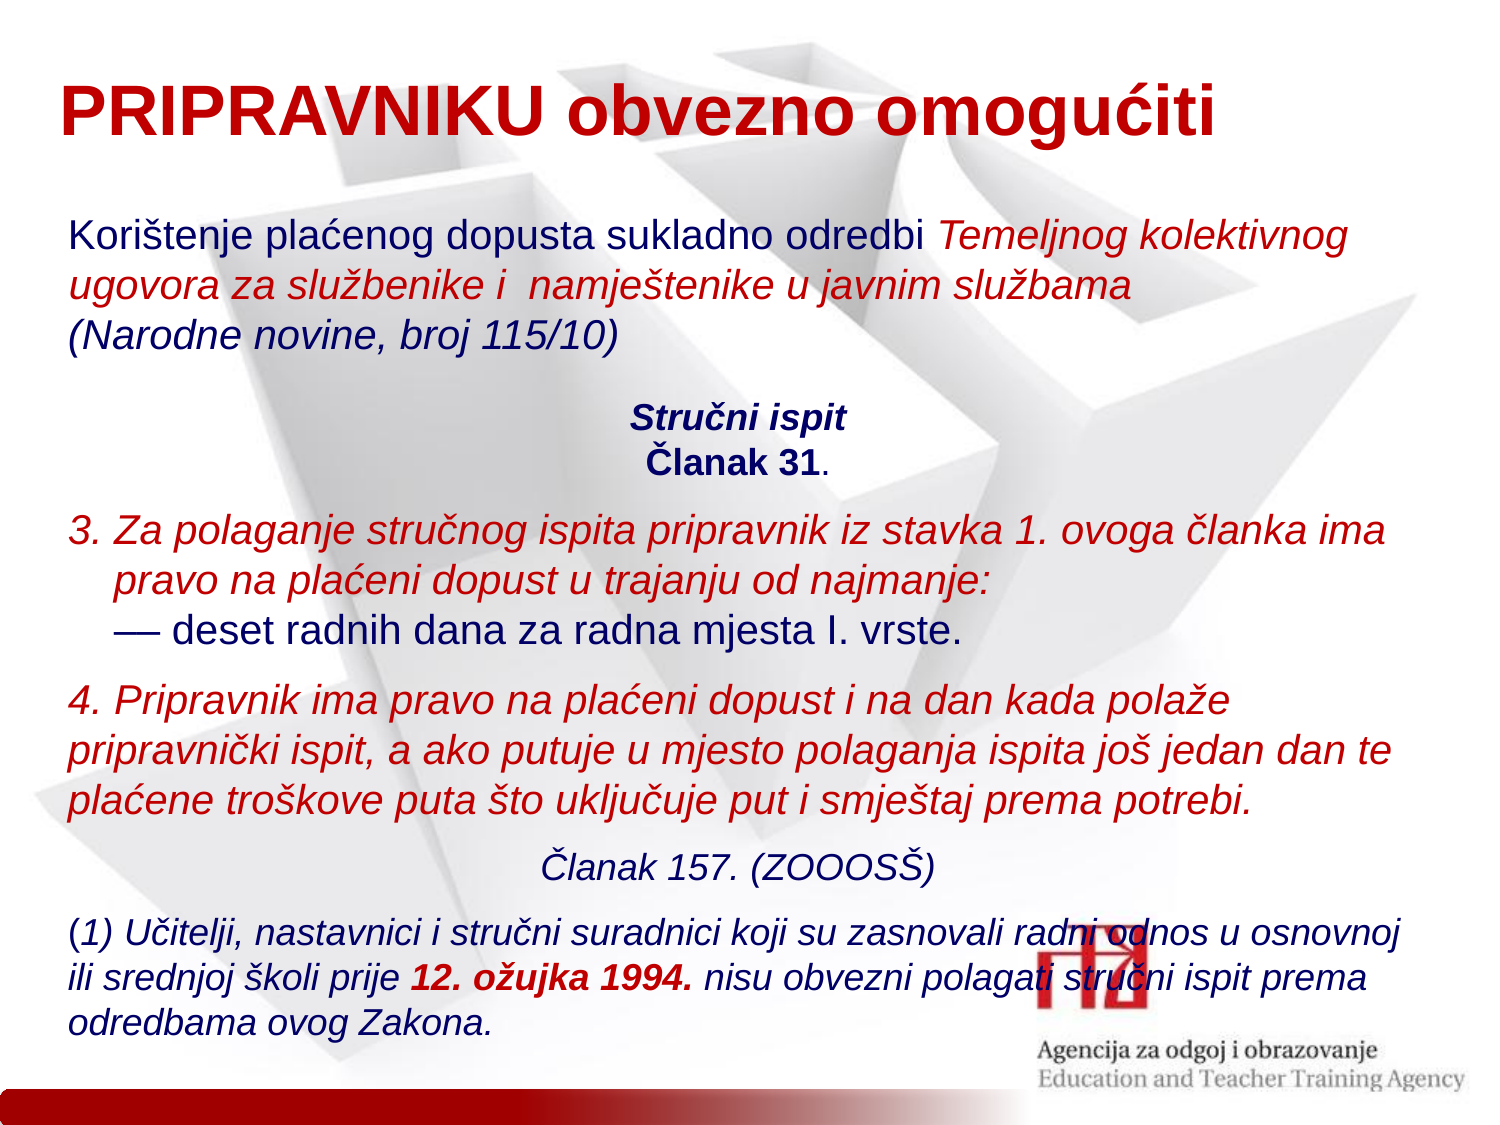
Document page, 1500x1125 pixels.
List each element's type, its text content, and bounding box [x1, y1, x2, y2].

text_box Stručni ispit Članak 31. 3. Za polaganje stručnog ispita pripravnik iz stavka 1. ovoga članka ima pravo na plaćeni dopust u trajanju od najmanje: –– deset radnih dana za radna mjesta I. vrste. 4. Pripravnik ima pravo na plaćeni dopust i na dan kada polaže pripravnički ispit, a ako putuje u mjesto polaganja ispita još jedan dan te plaćene troškove puta što uključuje put i smještaj prema potrebi. Članak 157. (ZOOOSŠ) (1) Učitelji, nastavnici i stručni suradnici koji su zasnovali radni odnos u osnovnoj ili srednjoj školi prije 12. ožujka 1994. nisu obvezni polagati stručni ispit prema odredbama ovog Zakona. [53, 385, 1424, 1051]
title PRIPRAVNIKU obvezno omogućiti [41, 31, 1237, 182]
picture [5, 0, 1495, 1125]
list Korištenje plaćenog dopusta sukladno odredbi Temeljnog kolektivnog ugovora za službenike i namještenike u javnim službama (Narodne novine, broj 115/10) [53, 200, 1471, 1051]
